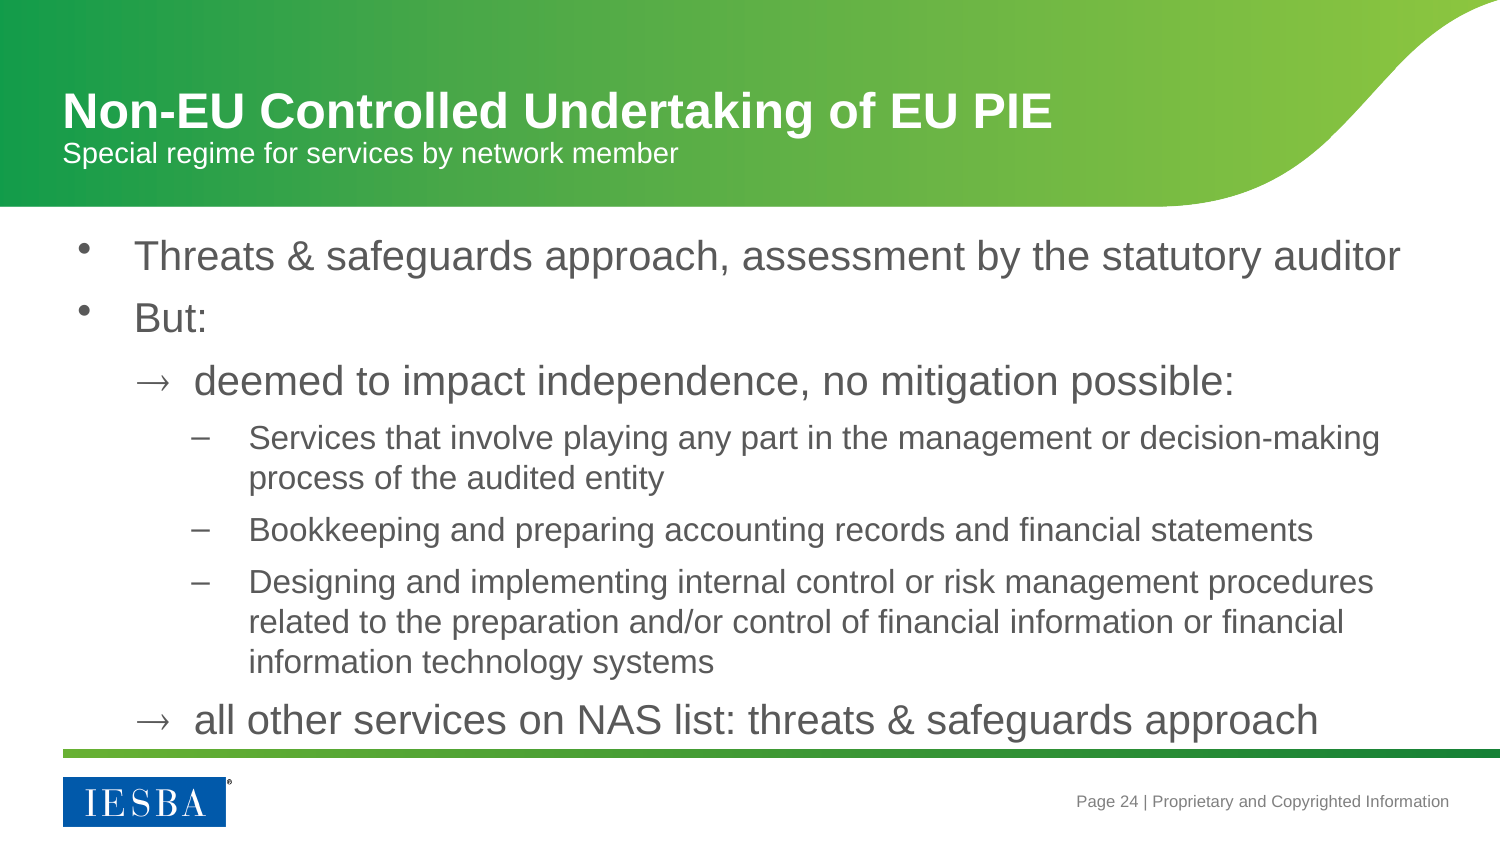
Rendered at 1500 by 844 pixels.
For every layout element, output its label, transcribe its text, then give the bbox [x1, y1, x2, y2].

list Threats & safeguards approach, assessment by the statutory auditor But:  deemed to impact independence, no mitigation possible: Services that involve playing any part in the management or decision-making process of the audited entity Bookkeeping and preparing accounting records and financial statements Designing and implementing internal control or risk management procedures related to the preparation and/or control of financial information or financial information technology systems  all other services on NAS list: threats & safeguards approach [62, 220, 1450, 724]
subtitle Special regime for services by network member [62, 142, 691, 162]
title Non-EU Controlled Undertaking of EU PIE [62, 75, 1300, 142]
picture [0, 0, 1500, 207]
picture [63, 777, 232, 827]
